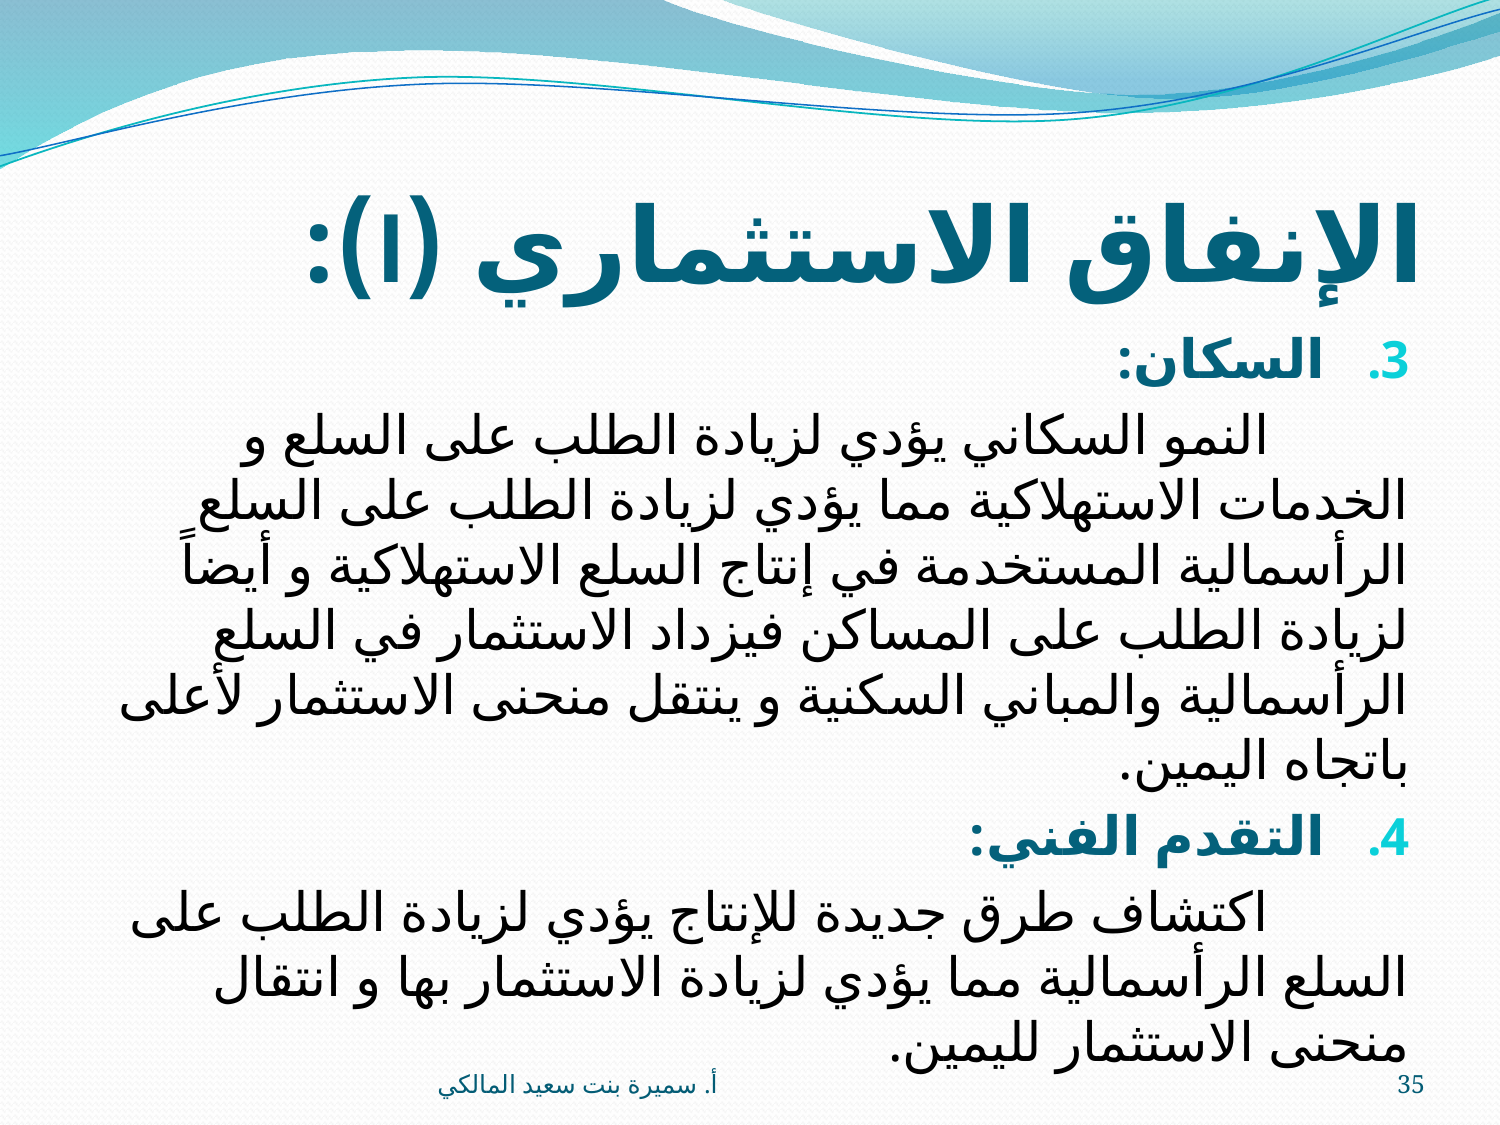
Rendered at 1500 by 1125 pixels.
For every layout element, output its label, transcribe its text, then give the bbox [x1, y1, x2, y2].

list السكان: النمو السكاني يؤدي لزيادة الطلب على السلع و الخدمات الاستهلاكية مما يؤدي لزيادة الطلب على السلع الرأسمالية المستخدمة في إنتاج السلع الاستهلاكية و أيضاً لزيادة الطلب على المساكن فيزداد الاستثمار في السلع الرأسمالية والمباني السكنية و ينتقل منحنى الاستثمار لأعلى باتجاه اليمين. التقدم الفني: اكتشاف طرق جديدة للإنتاج يؤدي لزيادة الطلب على السلع الرأسمالية مما يؤدي لزيادة الاستثمار بها و انتقال منحنى الاستثمار لليمين. [75, 317, 1425, 1038]
footer أ. سميرة بنت سعيد المالكي [437, 1042, 988, 1103]
title الإنفاق الاستثماري (I): [75, 115, 1425, 303]
slide_number 35 [1299, 1042, 1425, 1103]
